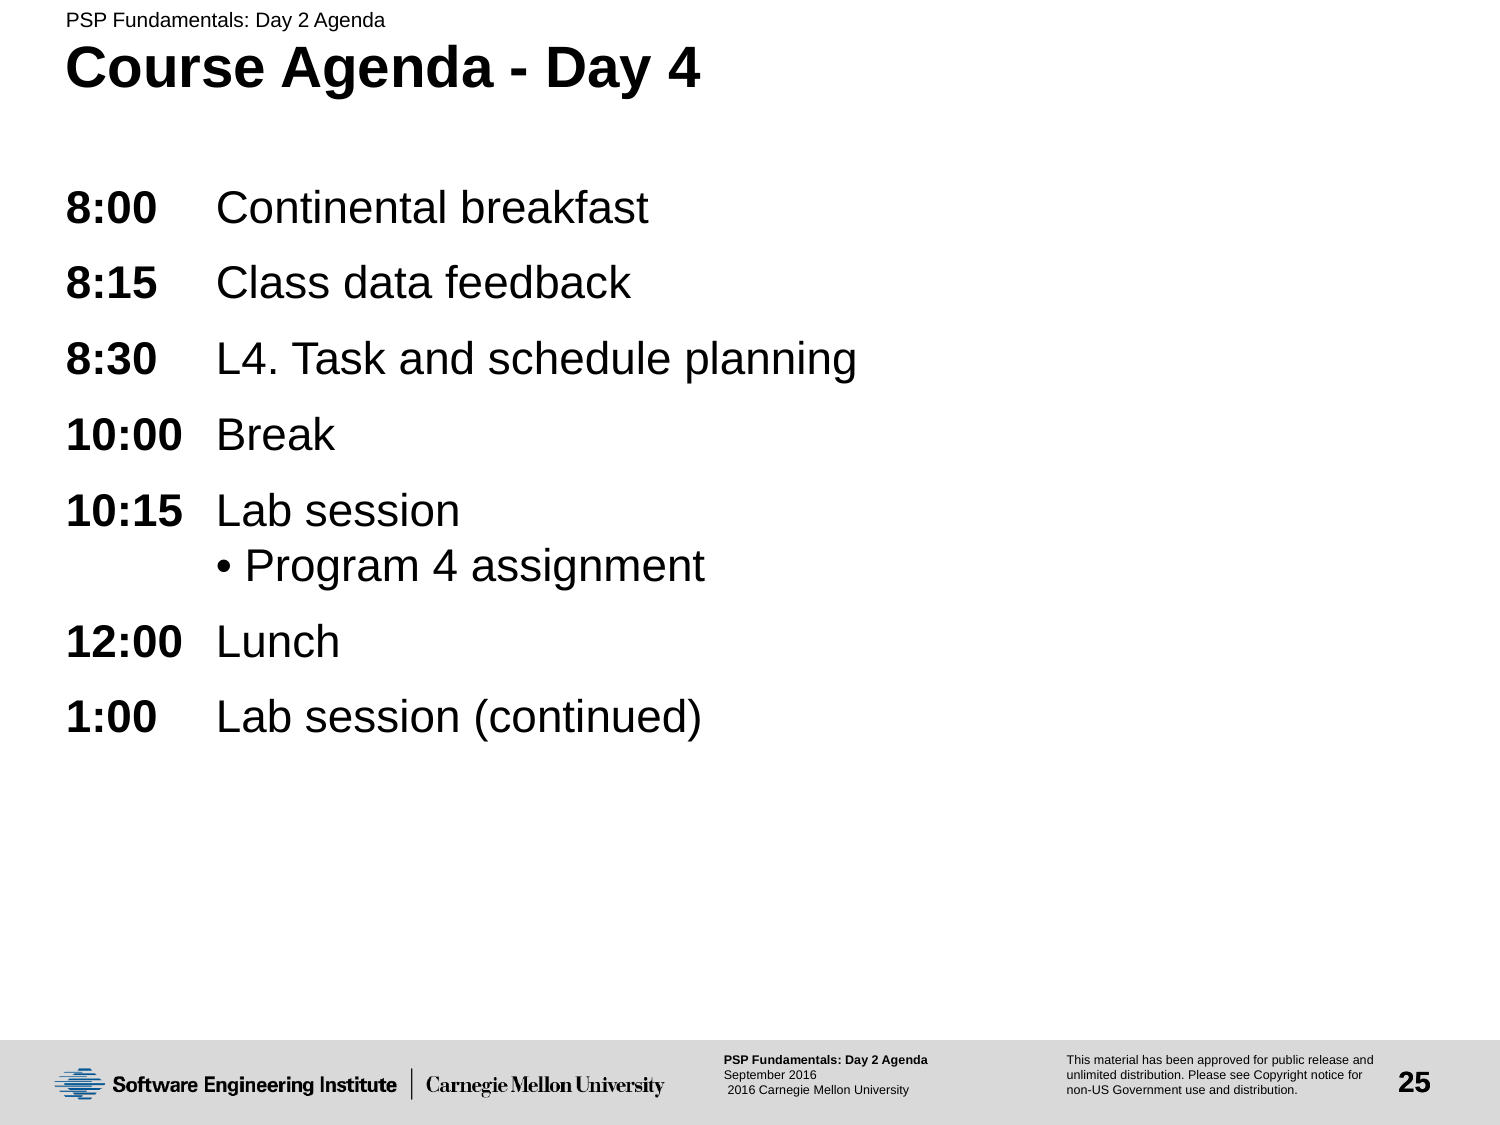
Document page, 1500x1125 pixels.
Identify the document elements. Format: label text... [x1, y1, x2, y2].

picture [46, 1061, 673, 1104]
list 8:00 Continental breakfast 8:15 Class data feedback 8:30 L4. Task and schedule planning 10:00 Break 10:15 Lab session • Program 4 assignment 12:00 Lunch 1:00 Lab session (continued) [65, 177, 1431, 1000]
title Course Agenda - Day 4 [65, 37, 1430, 148]
